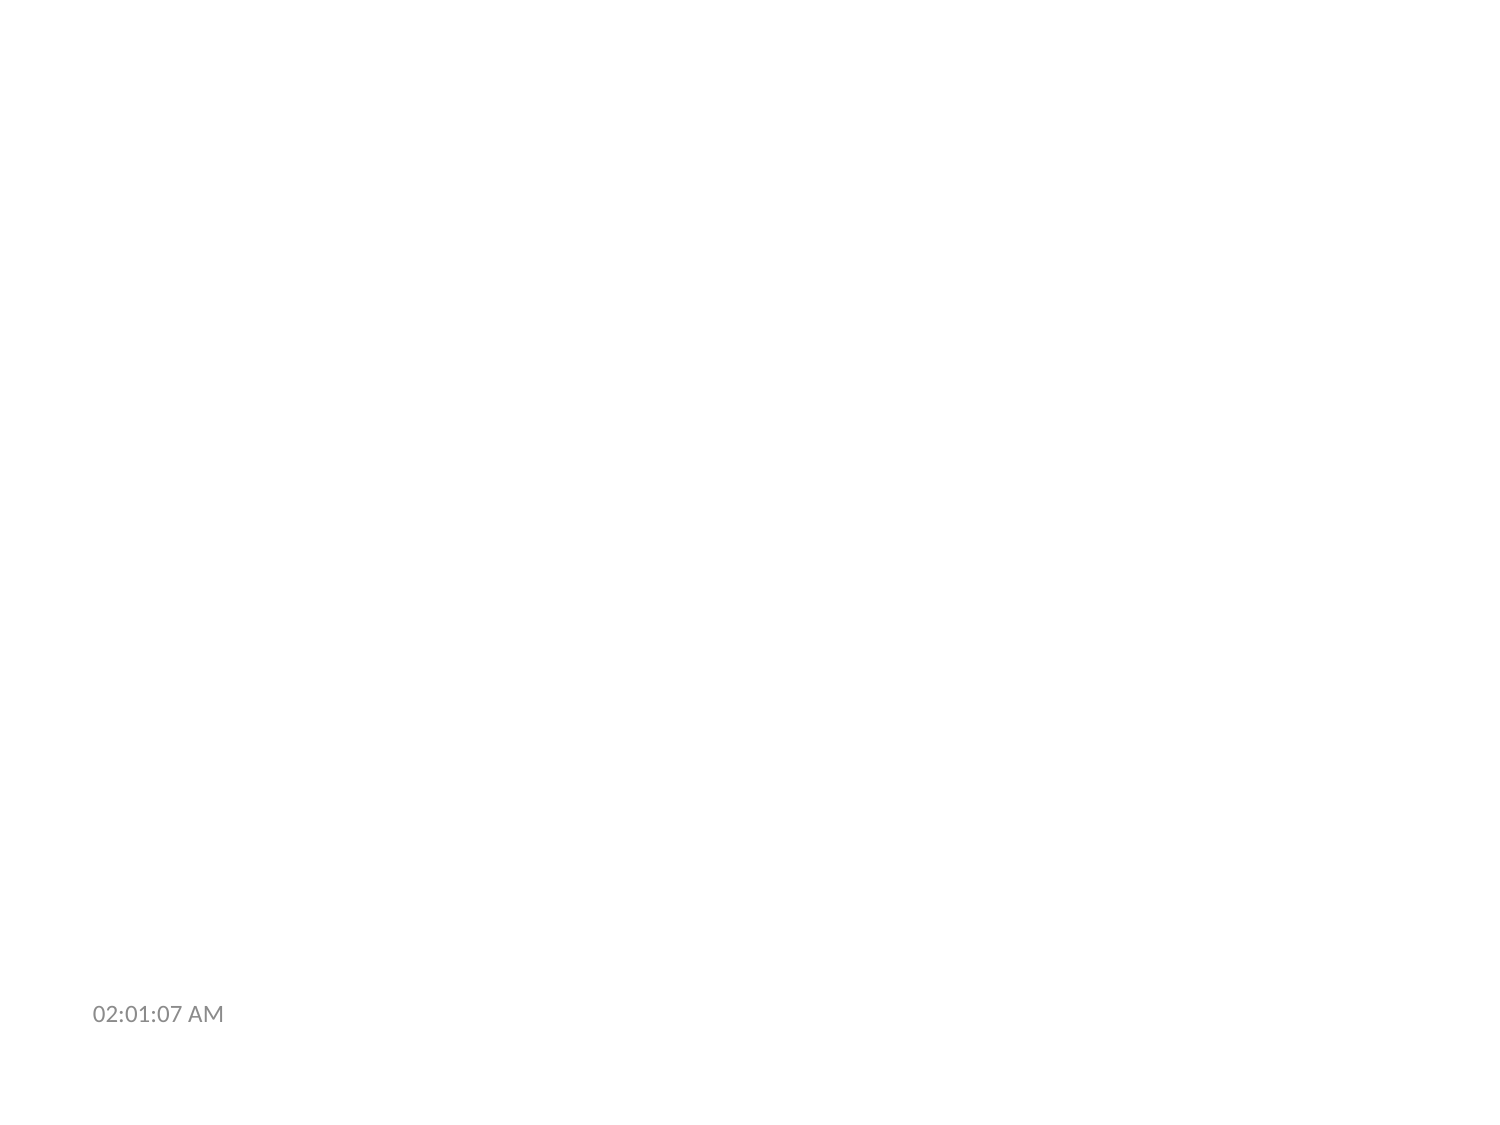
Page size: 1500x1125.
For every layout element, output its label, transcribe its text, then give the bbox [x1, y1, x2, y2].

text_box 3:35:09 PM [77, 982, 428, 1043]
